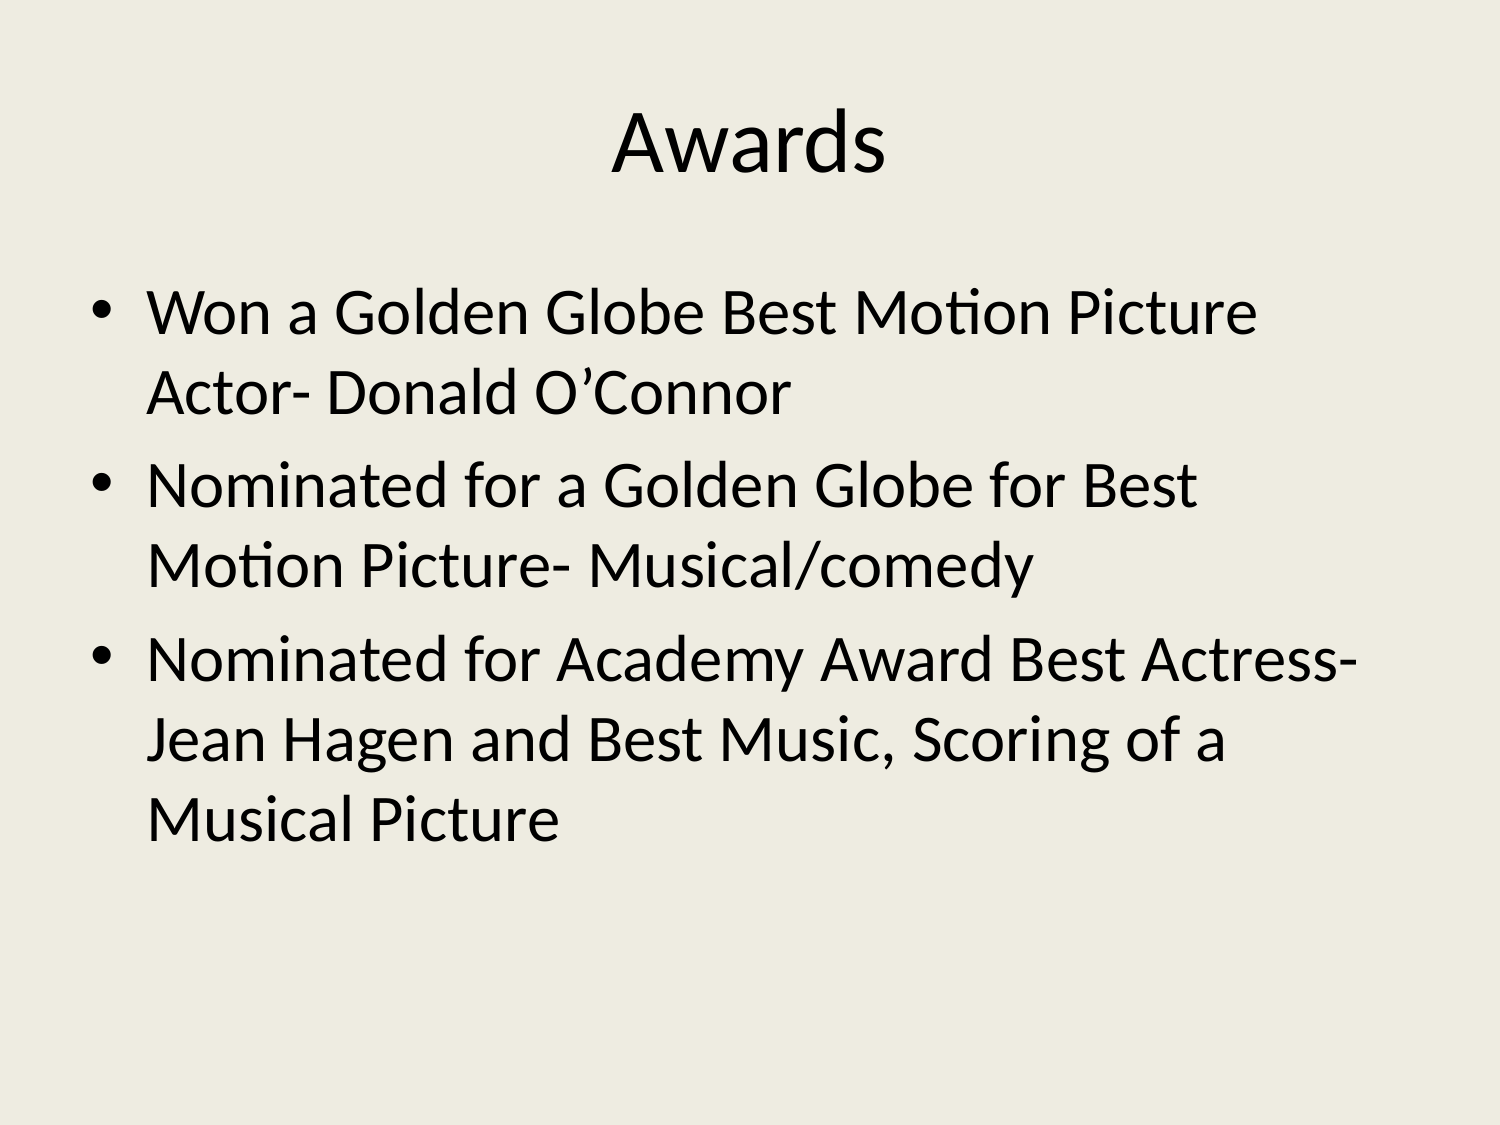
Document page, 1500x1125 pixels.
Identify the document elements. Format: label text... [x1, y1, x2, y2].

list Won a Golden Globe Best Motion Picture Actor- Donald O’Connor Nominated for a Golden Globe for Best Motion Picture- Musical/comedy Nominated for Academy Award Best Actress- Jean Hagen and Best Music, Scoring of a Musical Picture [75, 260, 1425, 1125]
title Awards [75, 72, 1425, 201]
